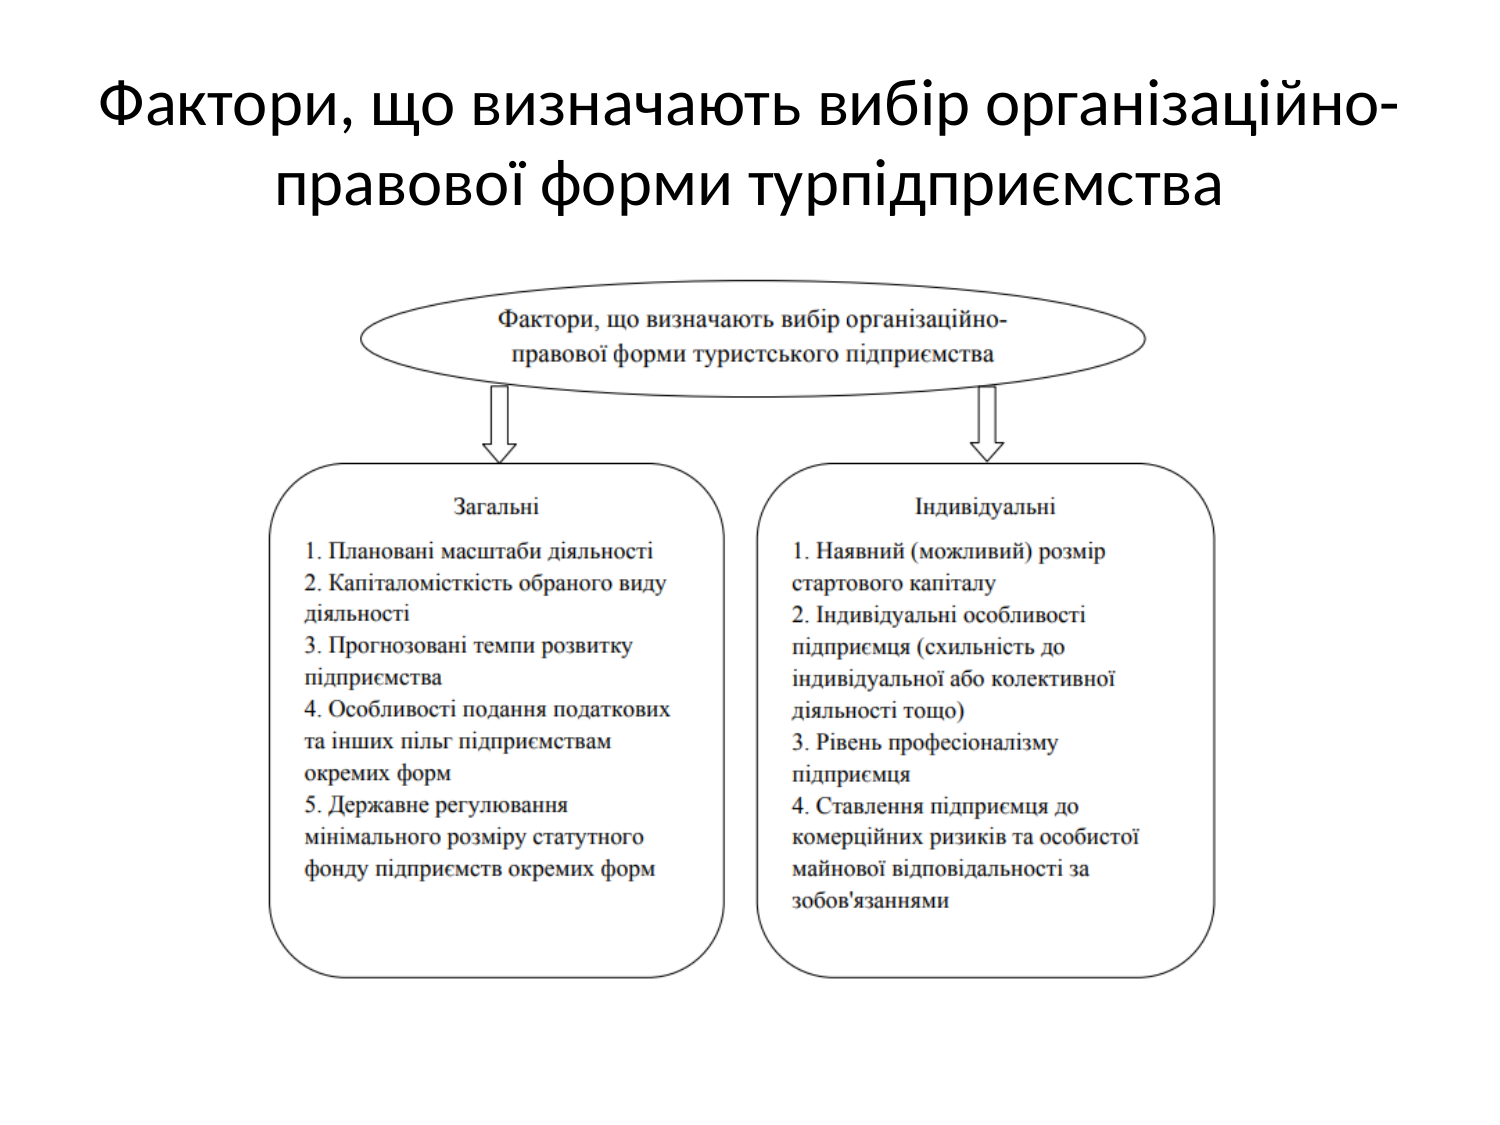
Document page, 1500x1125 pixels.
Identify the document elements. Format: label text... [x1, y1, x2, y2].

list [262, 262, 1238, 1006]
title Фактори, що визначають вибір організаційно-правової форми турпідприємства [75, 45, 1425, 233]
